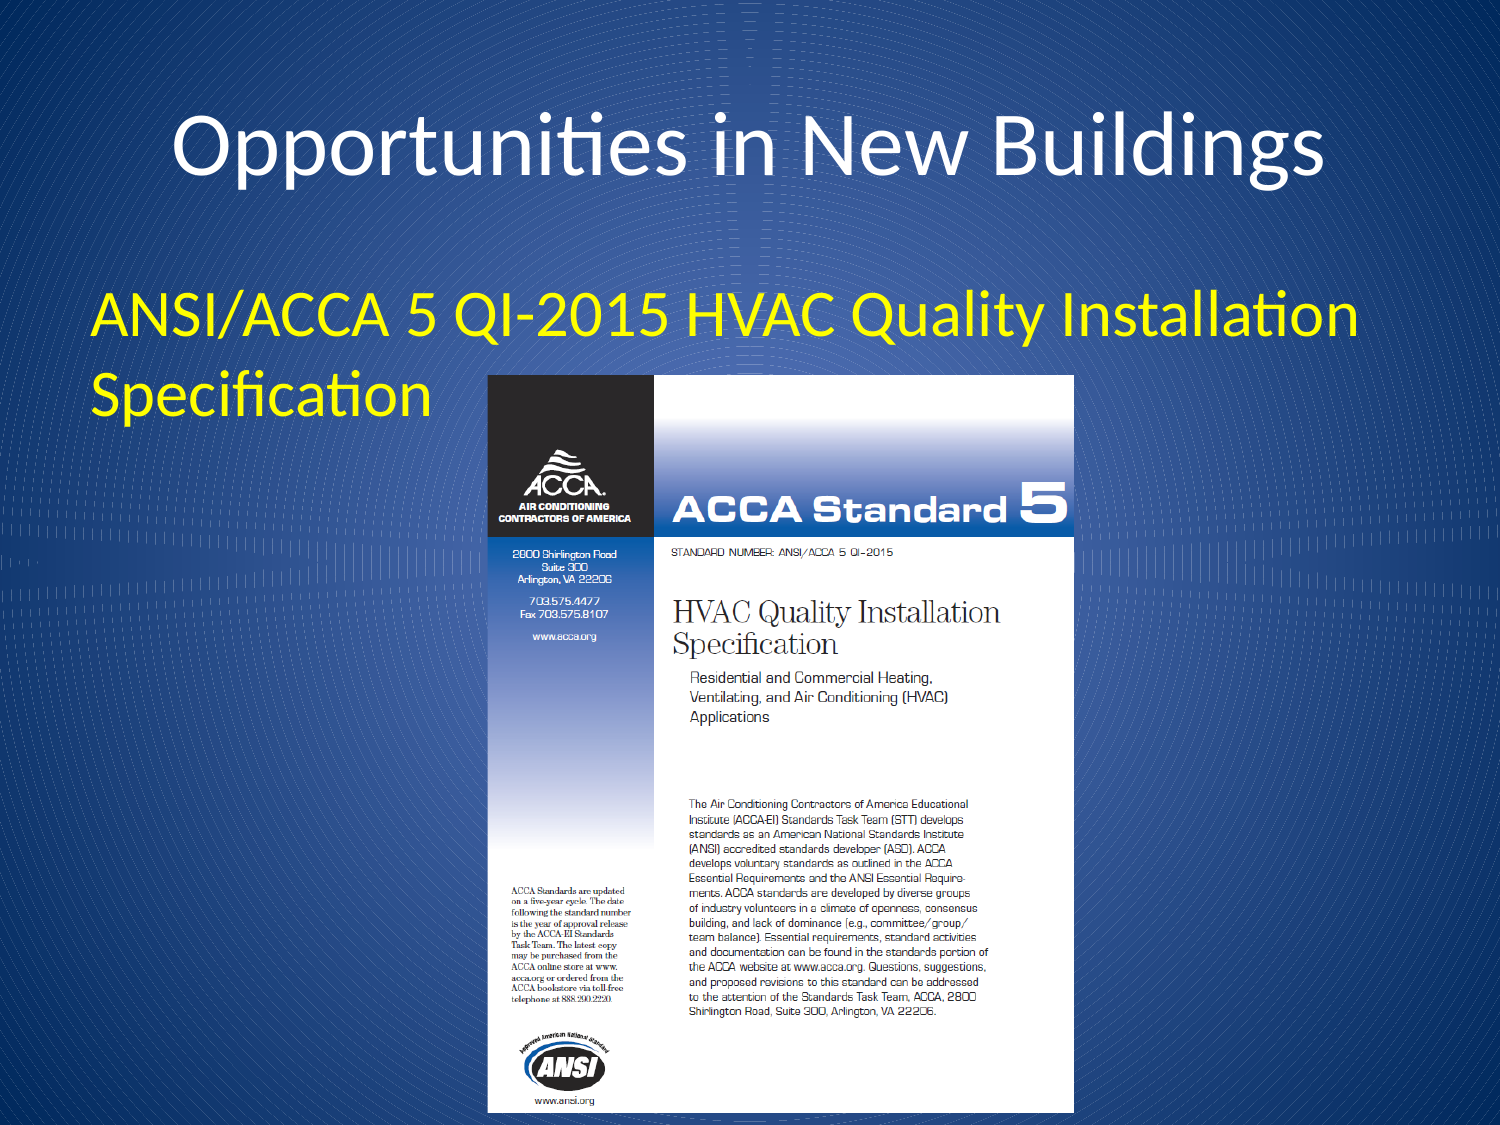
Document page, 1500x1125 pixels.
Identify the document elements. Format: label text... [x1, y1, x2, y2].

list ANSI/ACCA 5 QI-2015 HVAC Quality Installation Specification [75, 262, 1425, 1005]
picture [487, 374, 1075, 1113]
title Opportunities in New Buildings [75, 45, 1425, 233]
